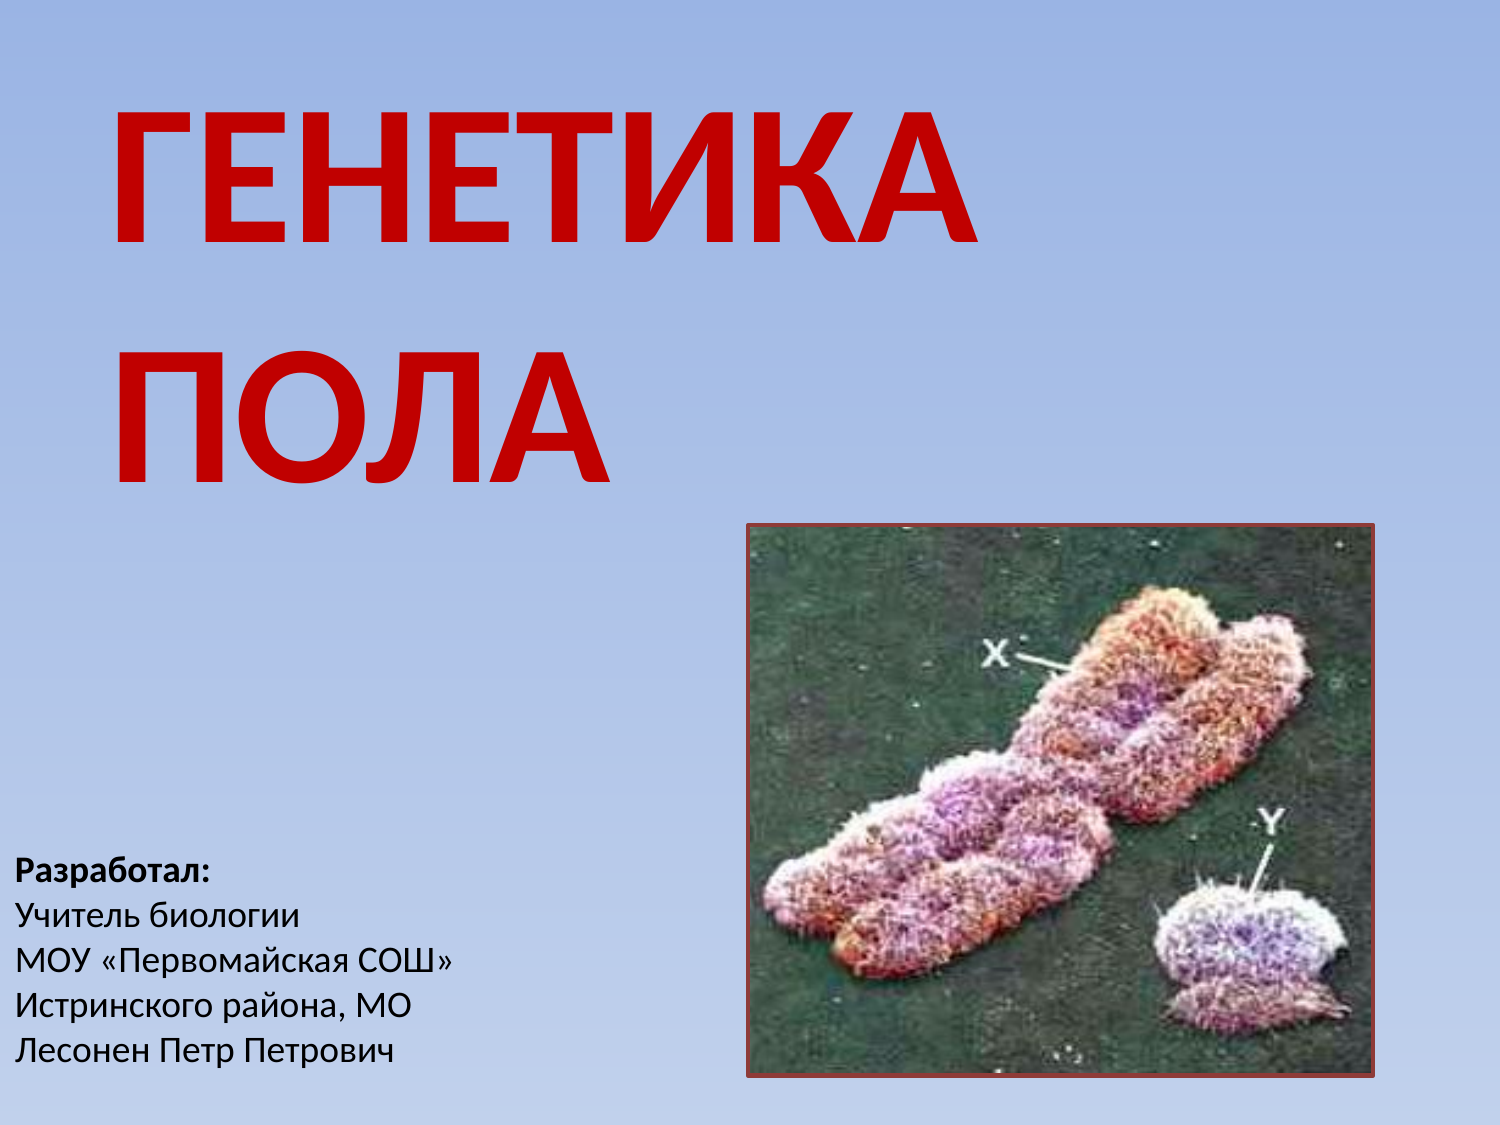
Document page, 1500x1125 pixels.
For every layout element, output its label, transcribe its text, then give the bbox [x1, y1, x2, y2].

text_box ГЕНЕТИКА ПОЛА [93, 35, 1465, 770]
picture [749, 527, 1372, 1074]
text_box Разработал: Учитель биологии МОУ «Первомайская СОШ» Истринского района, МО Лесонен Петр Петрович [0, 837, 586, 1077]
